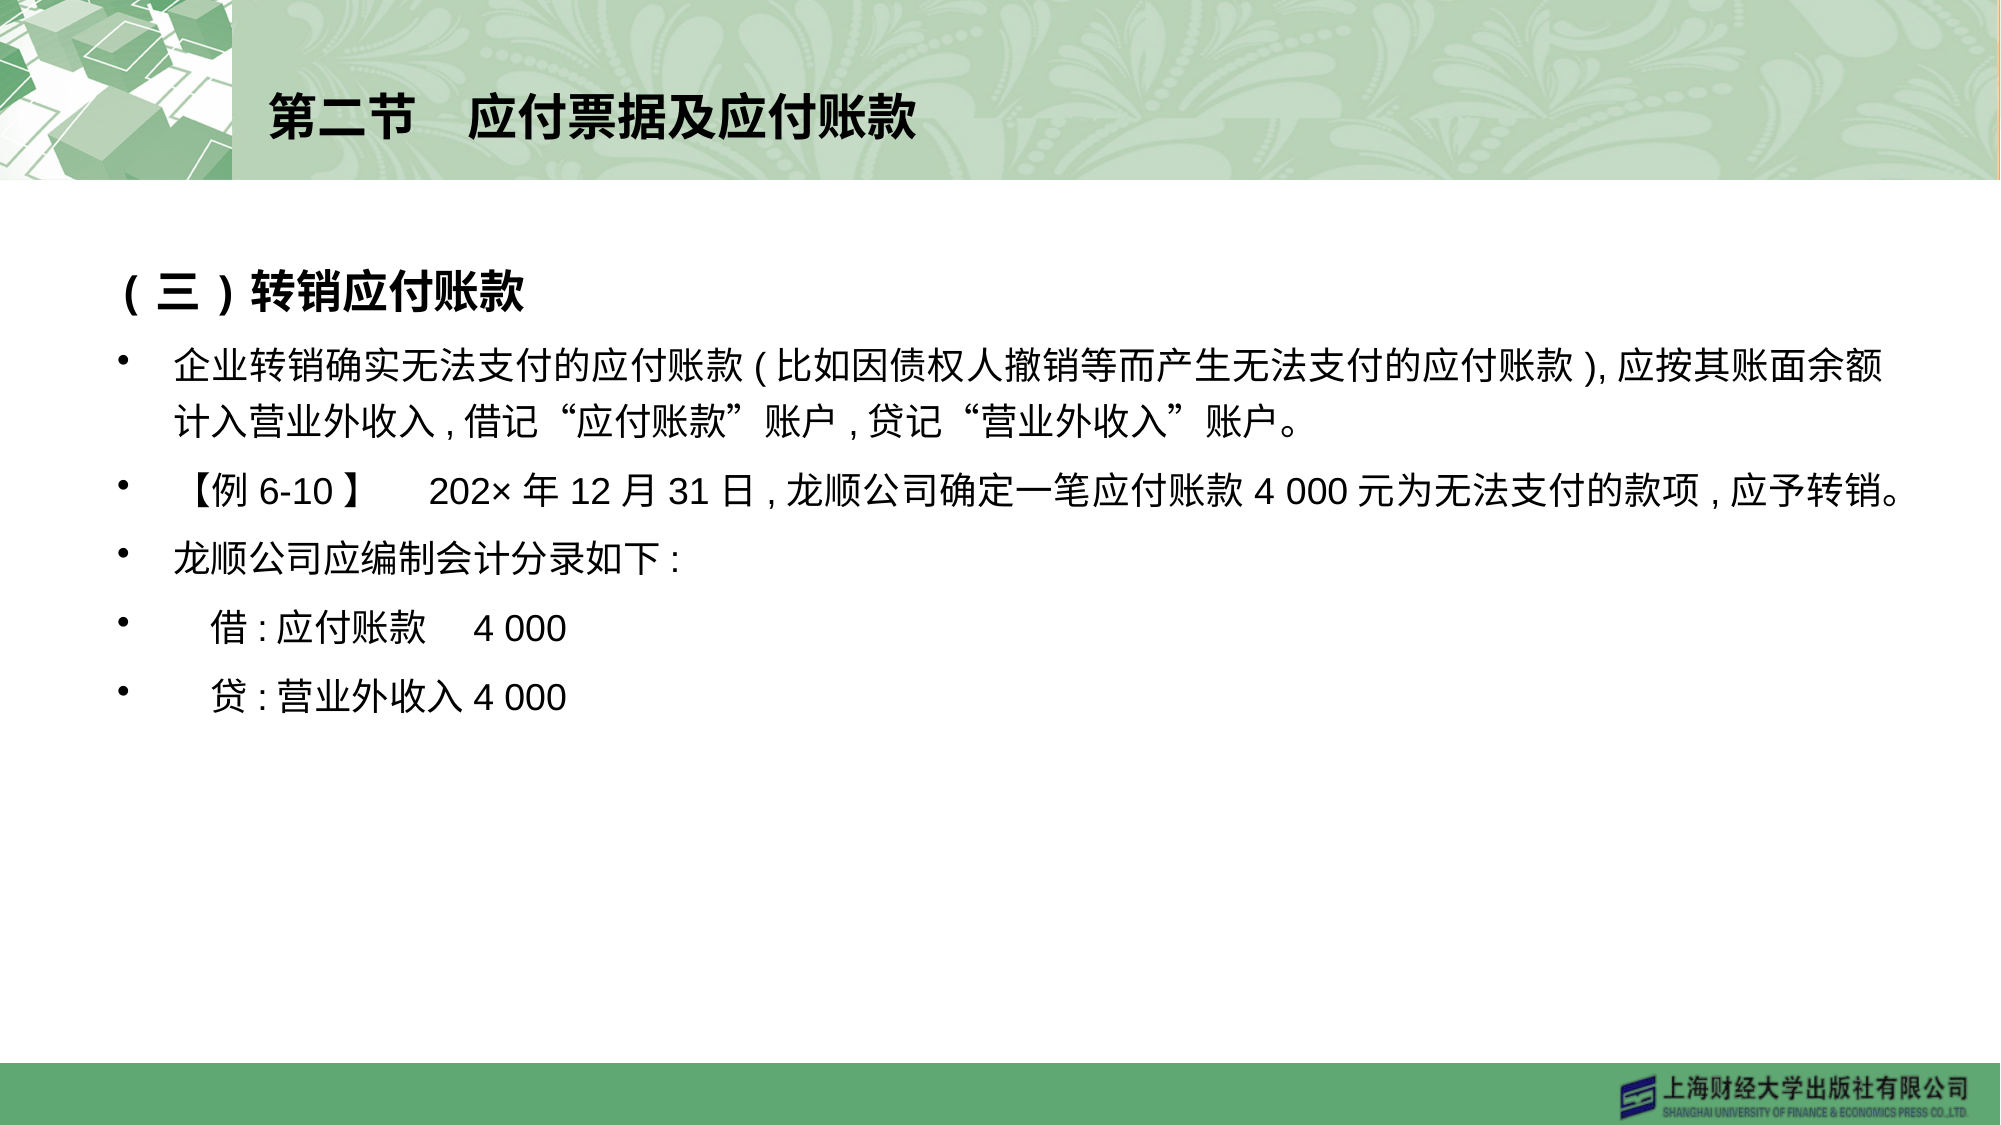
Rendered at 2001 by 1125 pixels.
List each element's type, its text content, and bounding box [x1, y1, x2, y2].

list (三)转销应付账款 企业转销确实无法支付的应付账款(比如因债权人撤销等而产生无法支付的应付账款),应按其账面余额计入营业外收入,借记“应付账款”账户,贷记“营业外收入”账户。 【例6-10】 202×年12月31日,龙顺公司确定一笔应付账款4 000元为无法支付的款项,应予转销。 龙顺公司应编制会计分录如下: 借:应付账款 4 000 贷:营业外收入 4 000 [102, 241, 1898, 1065]
title 第二节 应付票据及应付账款 [252, 64, 1609, 168]
picture [0, 0, 2001, 1125]
